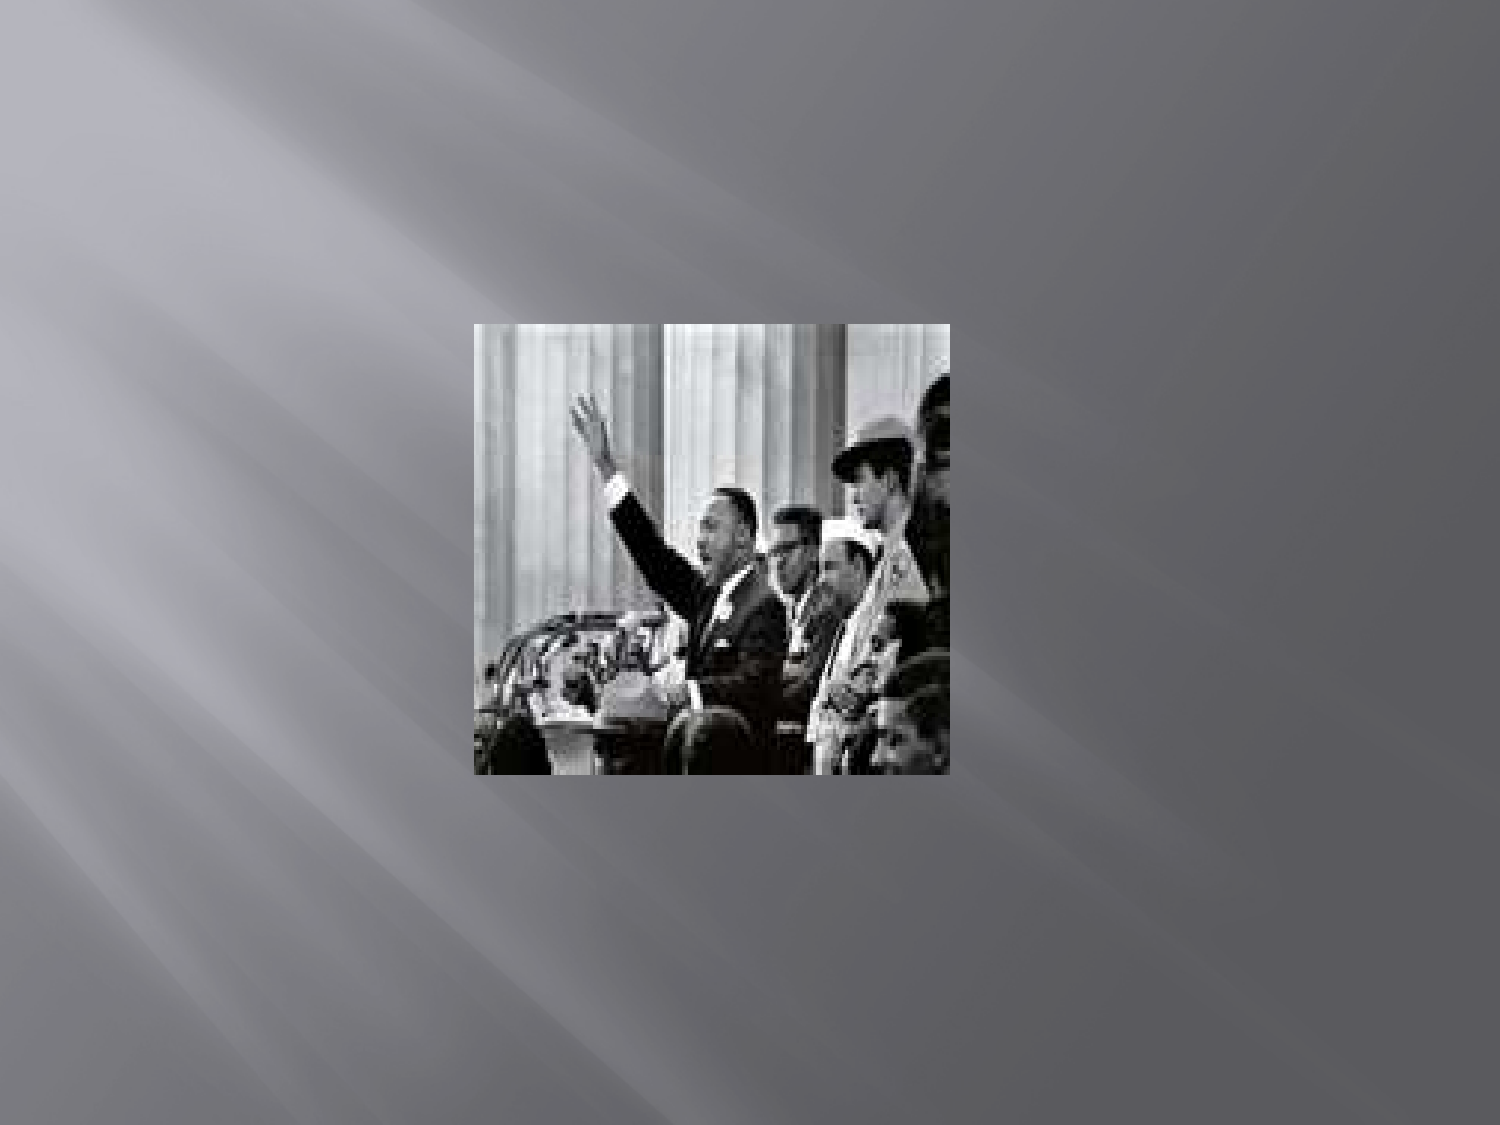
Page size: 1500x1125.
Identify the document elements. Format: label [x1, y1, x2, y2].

picture [474, 324, 951, 776]
